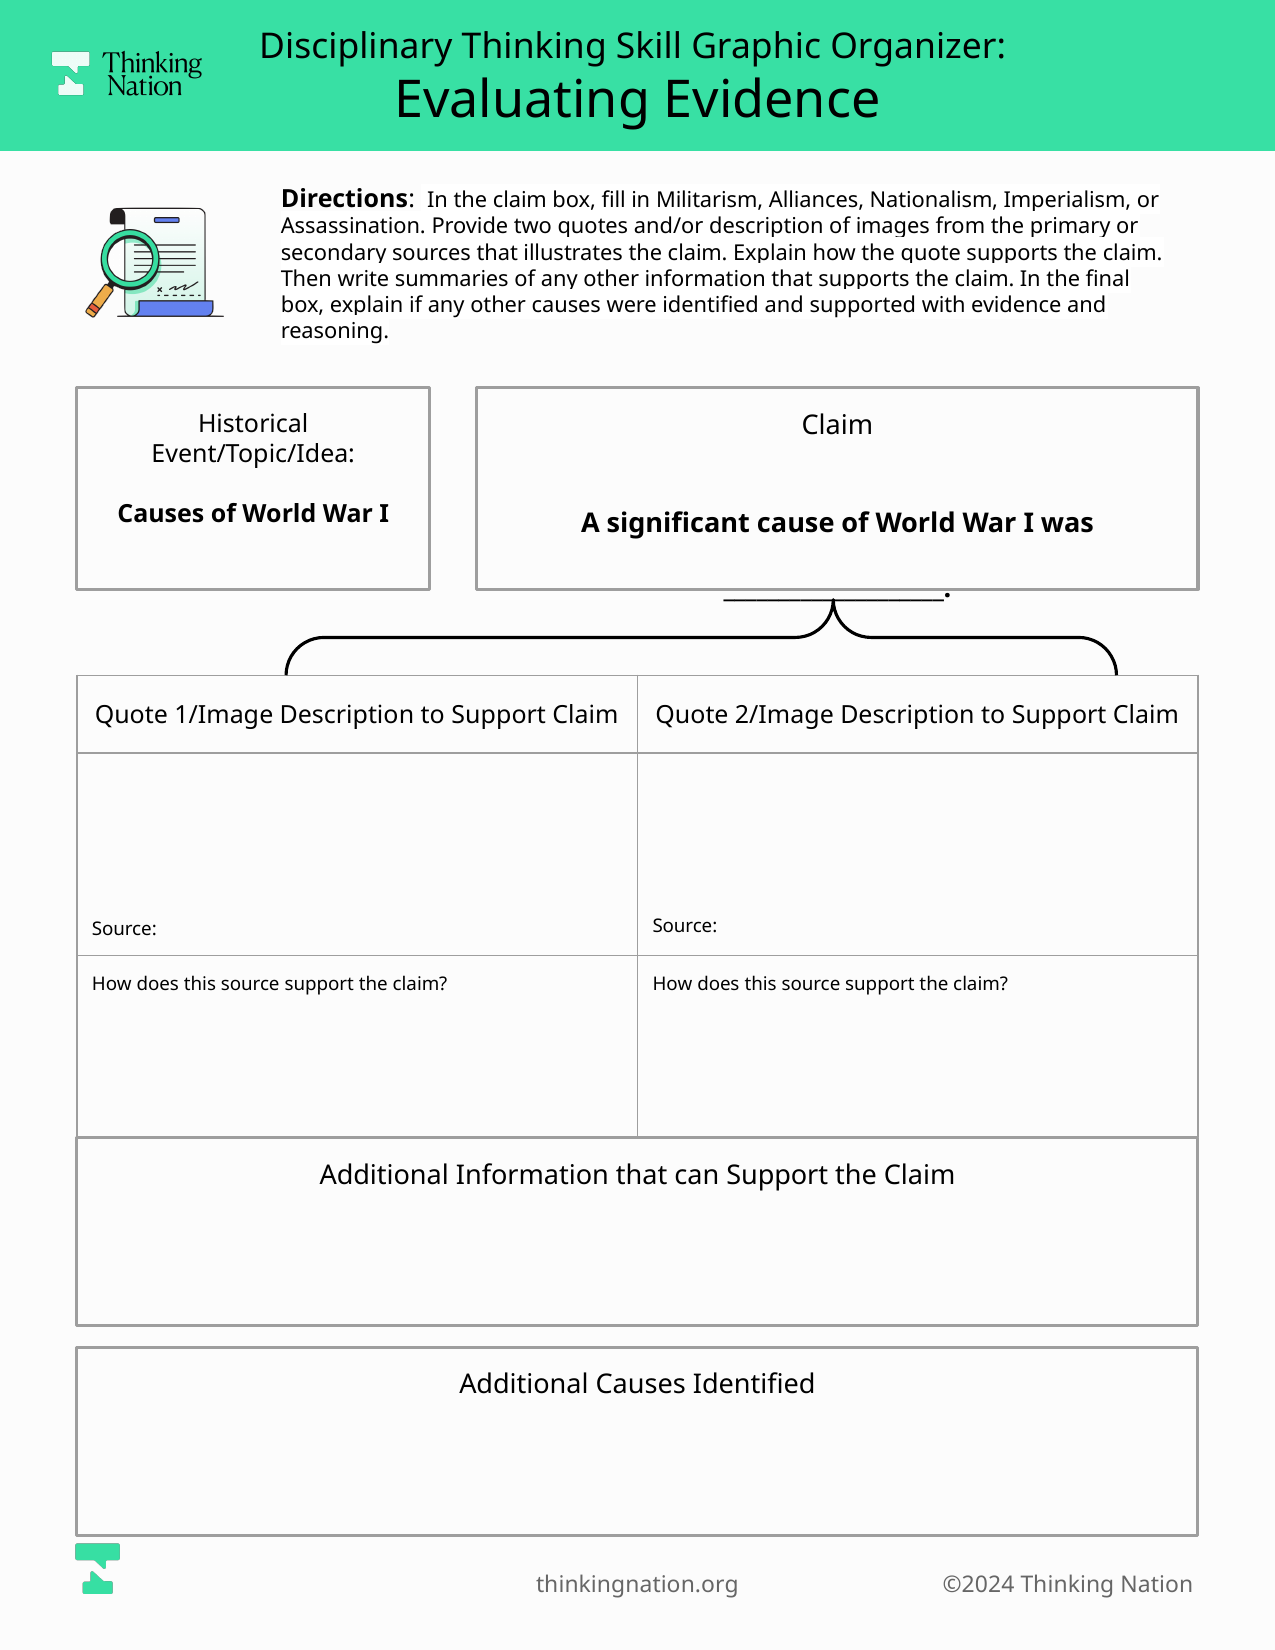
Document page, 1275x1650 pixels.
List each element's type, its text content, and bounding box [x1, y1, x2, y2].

picture [62, 1533, 133, 1604]
text_box ©2024 Thinking Nation [907, 1553, 1210, 1605]
picture [35, 37, 207, 109]
text_box Disciplinary Thinking Skill Graphic Organizer: Evaluating Evidence [0, 0, 1275, 151]
text_box Historical Event/Topic/Idea: Causes of World War I [76, 387, 430, 590]
table_cell Source: [78, 754, 637, 955]
text_box thinkingnation.org [486, 1553, 789, 1605]
text_box Additional Causes Identified [76, 1347, 1198, 1536]
text_box Claim A significant cause of World War I was ____________________. [476, 387, 1199, 590]
text_box Additional Information that can Support the Claim [76, 1137, 1198, 1326]
table_header Quote 2/Image Description to Support Claim [638, 676, 1197, 752]
table_cell How does this source support the claim? [638, 956, 1197, 1136]
picture [76, 184, 234, 341]
text_box [286, 599, 1117, 676]
table_cell Source: [638, 754, 1197, 955]
table_cell How does this source support the claim? [78, 956, 637, 1136]
text_box Directions: In the claim box, fill in Militarism, Alliances, Nationalism, Imperialism, or Assassination. Provide two quotes and/or description of images from the primary or secondary sources that illustrates the claim. Explain how the quote supports the claim. Then write summaries of any other information that supports the claim. In the final box, explain if any other causes were identified and supported with evidence and reasoning. [262, 187, 1198, 338]
table_header Quote 1/Image Description to Support Claim [78, 676, 637, 752]
